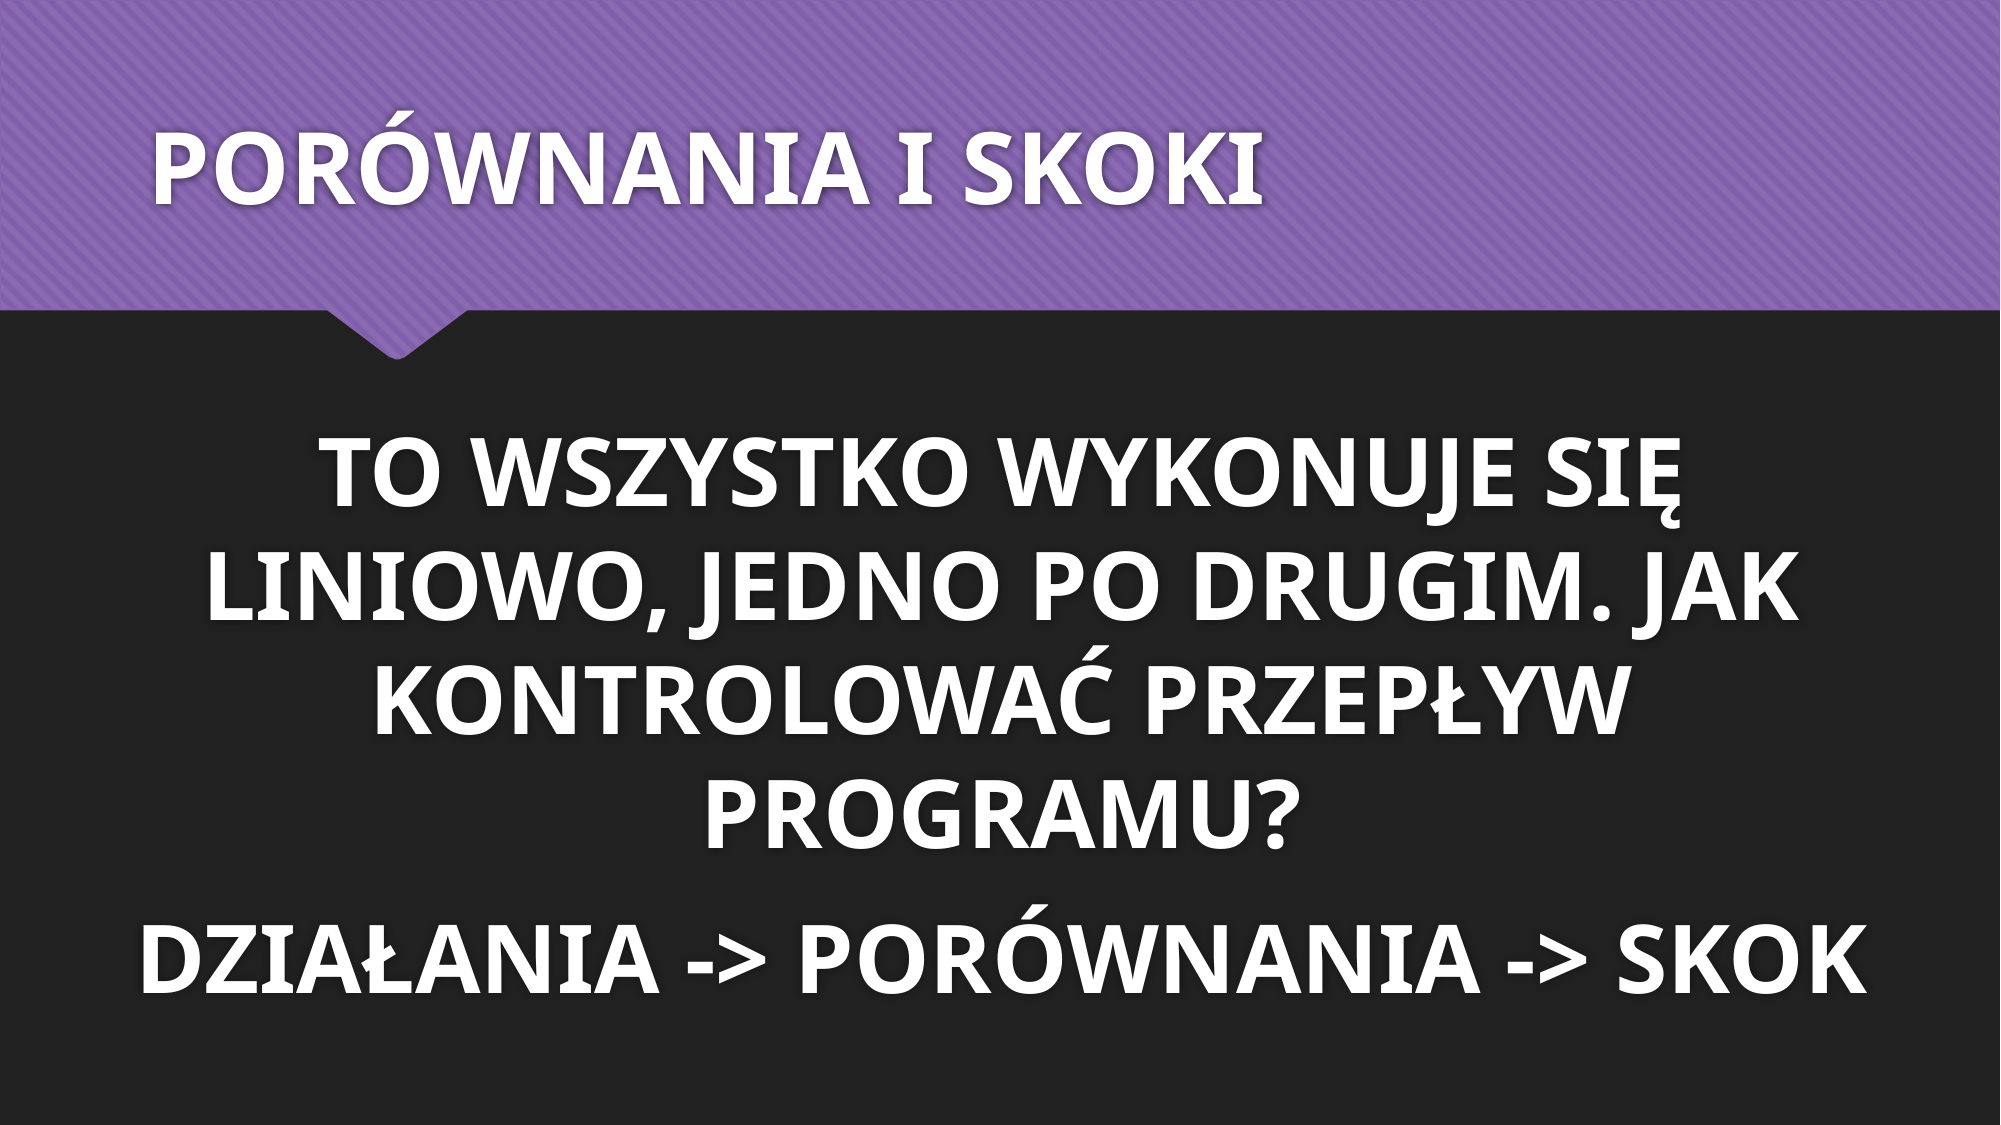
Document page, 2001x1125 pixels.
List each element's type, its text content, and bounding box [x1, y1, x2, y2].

title PORÓWNANIA I SKOKI [132, 73, 1868, 233]
text_box TO WSZYSTKO WYKONUJE SIĘ LINIOWO, JEDNO PO DRUGIM. JAK KONTROLOWAĆ PRZEPŁYW PROGRAMU? DZIAŁANIA -> PORÓWNANIA -> SKOK [84, 364, 1919, 1060]
